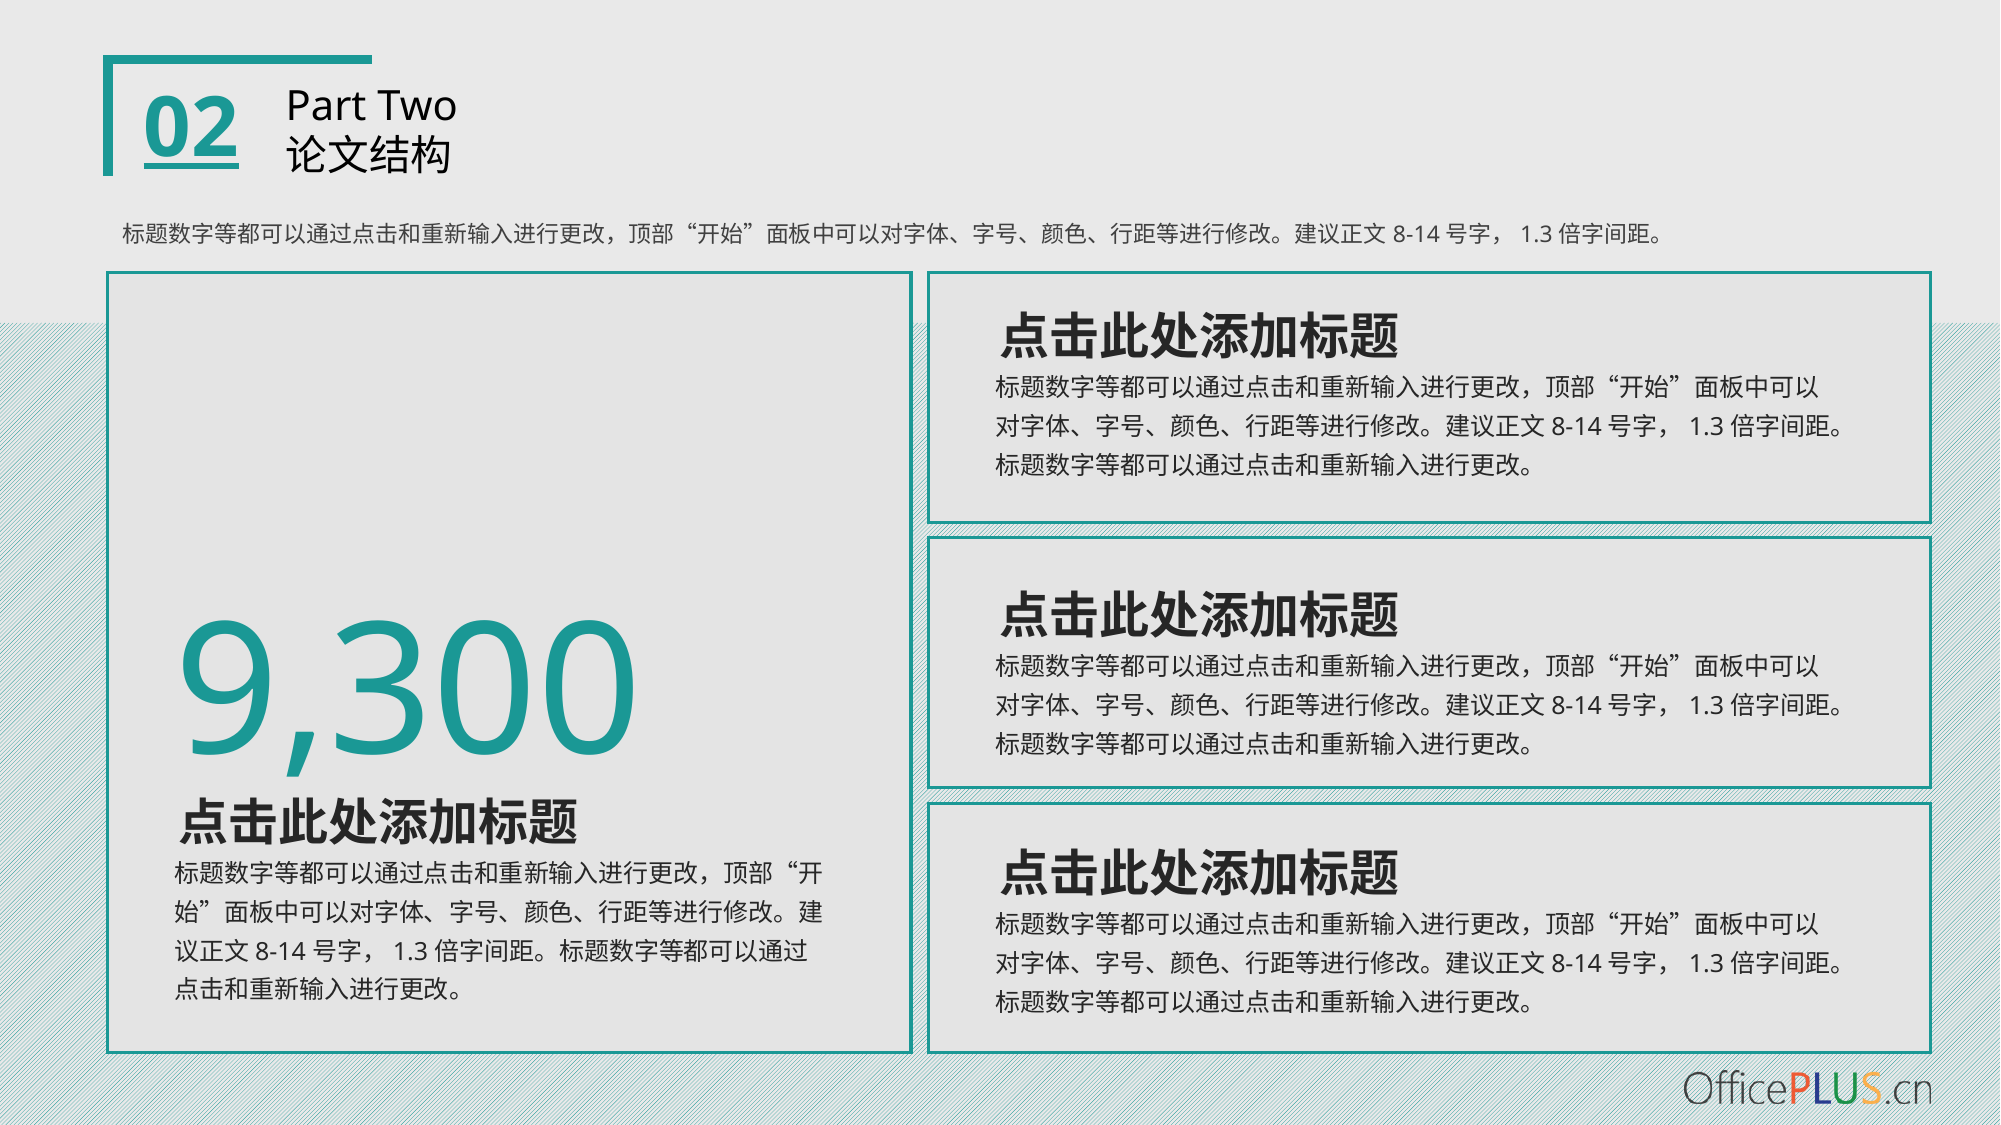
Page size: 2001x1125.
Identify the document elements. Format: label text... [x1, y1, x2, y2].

text_box 点击此处添加标题 [984, 296, 1415, 355]
text_box 点击此处添加标题 [984, 833, 1415, 891]
text_box [927, 272, 1931, 523]
text_box 标题数字等都可以通过点击和重新输入进行更改，顶部“开始”面板中可以对字体、字号、颜色、行距等进行修改。建议正文8-14号字，1.3倍字间距。标题数字等都可以通过点击和重新输入进行更改。 [159, 840, 844, 1012]
text_box 点击此处添加标题 [984, 576, 1415, 634]
text_box [107, 271, 912, 1054]
text_box 9,300 [159, 562, 907, 798]
text_box [927, 537, 1931, 788]
text_box 标题数字等都可以通过点击和重新输入进行更改，顶部“开始”面板中可以对字体、字号、颜色、行距等进行修改。建议正文8-14号字，1.3倍字间距。 [107, 204, 1931, 255]
text_box [927, 802, 1931, 1054]
picture [1684, 1070, 1931, 1104]
text_box Part Two 论文结构 [270, 71, 631, 186]
text_box 标题数字等都可以通过点击和重新输入进行更改，顶部“开始”面板中可以对字体、字号、颜色、行距等进行修改。建议正文8-14号字，1.3倍字间距。标题数字等都可以通过点击和重新输入进行更改。 [980, 355, 1856, 487]
text_box 点击此处添加标题 [163, 798, 594, 840]
text_box 标题数字等都可以通过点击和重新输入进行更改，顶部“开始”面板中可以对字体、字号、颜色、行距等进行修改。建议正文8-14号字，1.3倍字间距。标题数字等都可以通过点击和重新输入进行更改。 [980, 634, 1856, 767]
text_box 02 [128, 66, 271, 181]
text_box 标题数字等都可以通过点击和重新输入进行更改，顶部“开始”面板中可以对字体、字号、颜色、行距等进行修改。建议正文8-14号字，1.3倍字间距。标题数字等都可以通过点击和重新输入进行更改。 [980, 891, 1856, 1024]
